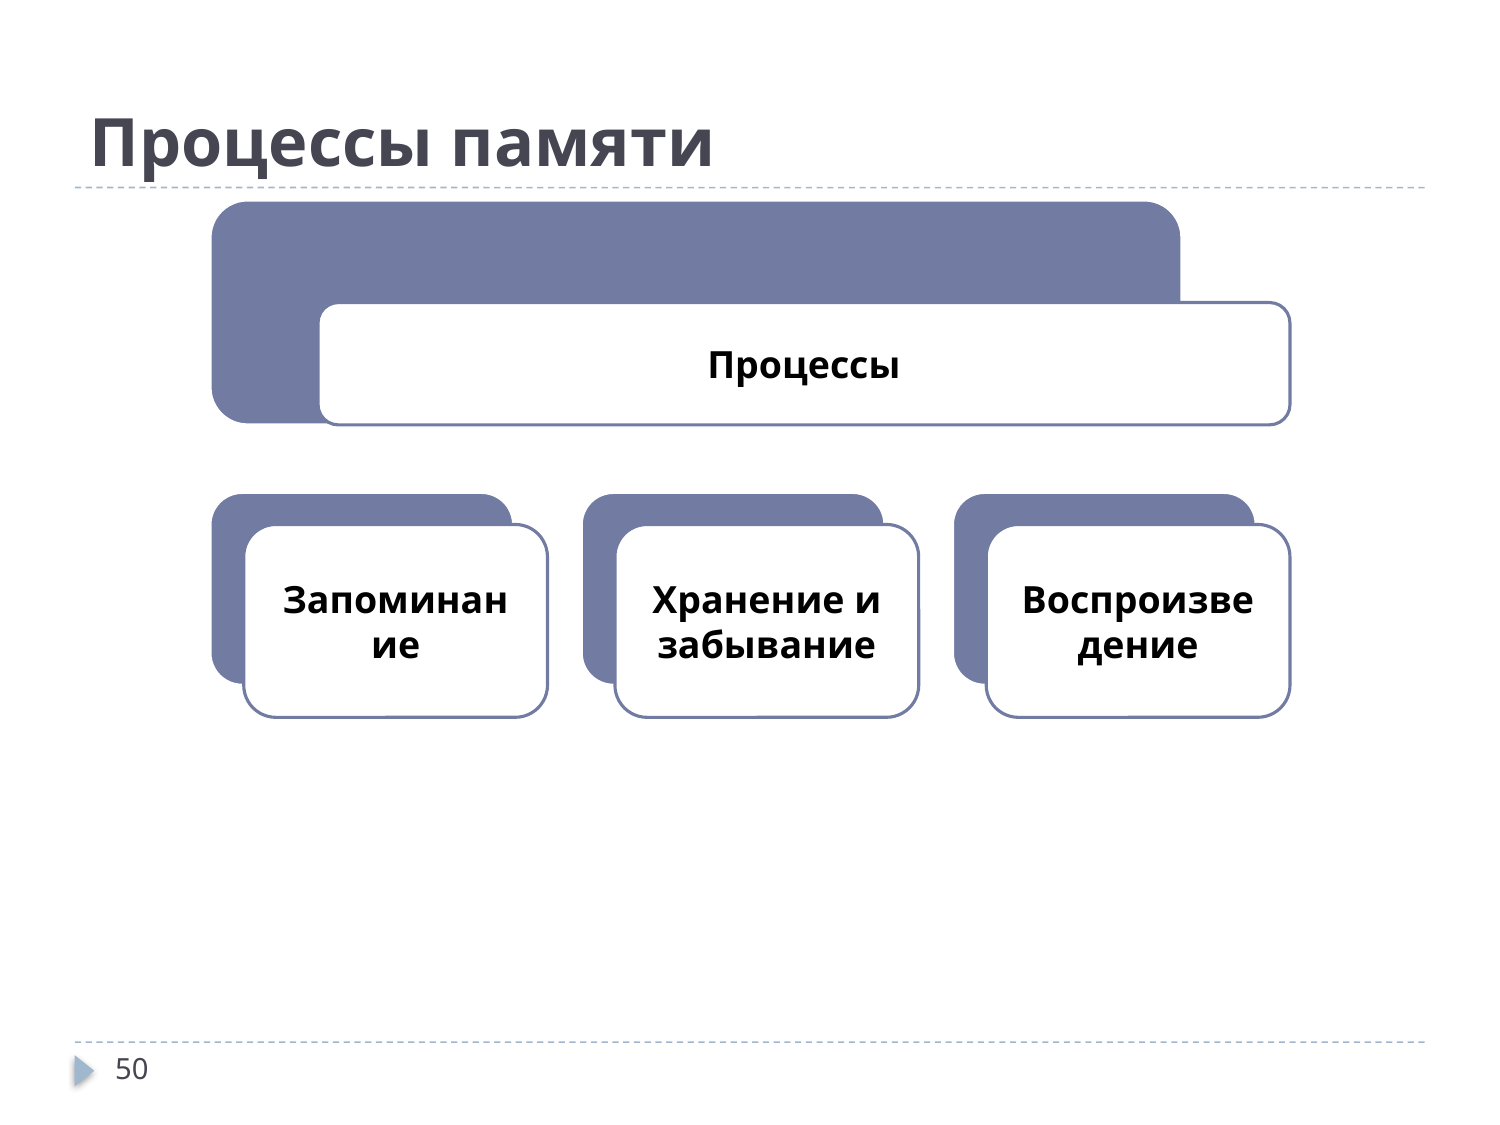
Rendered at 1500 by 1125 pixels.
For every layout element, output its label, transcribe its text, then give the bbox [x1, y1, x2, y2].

title Процессы памяти [75, 24, 1425, 188]
slide_number 50 [100, 1042, 426, 1103]
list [74, 199, 1426, 1011]
